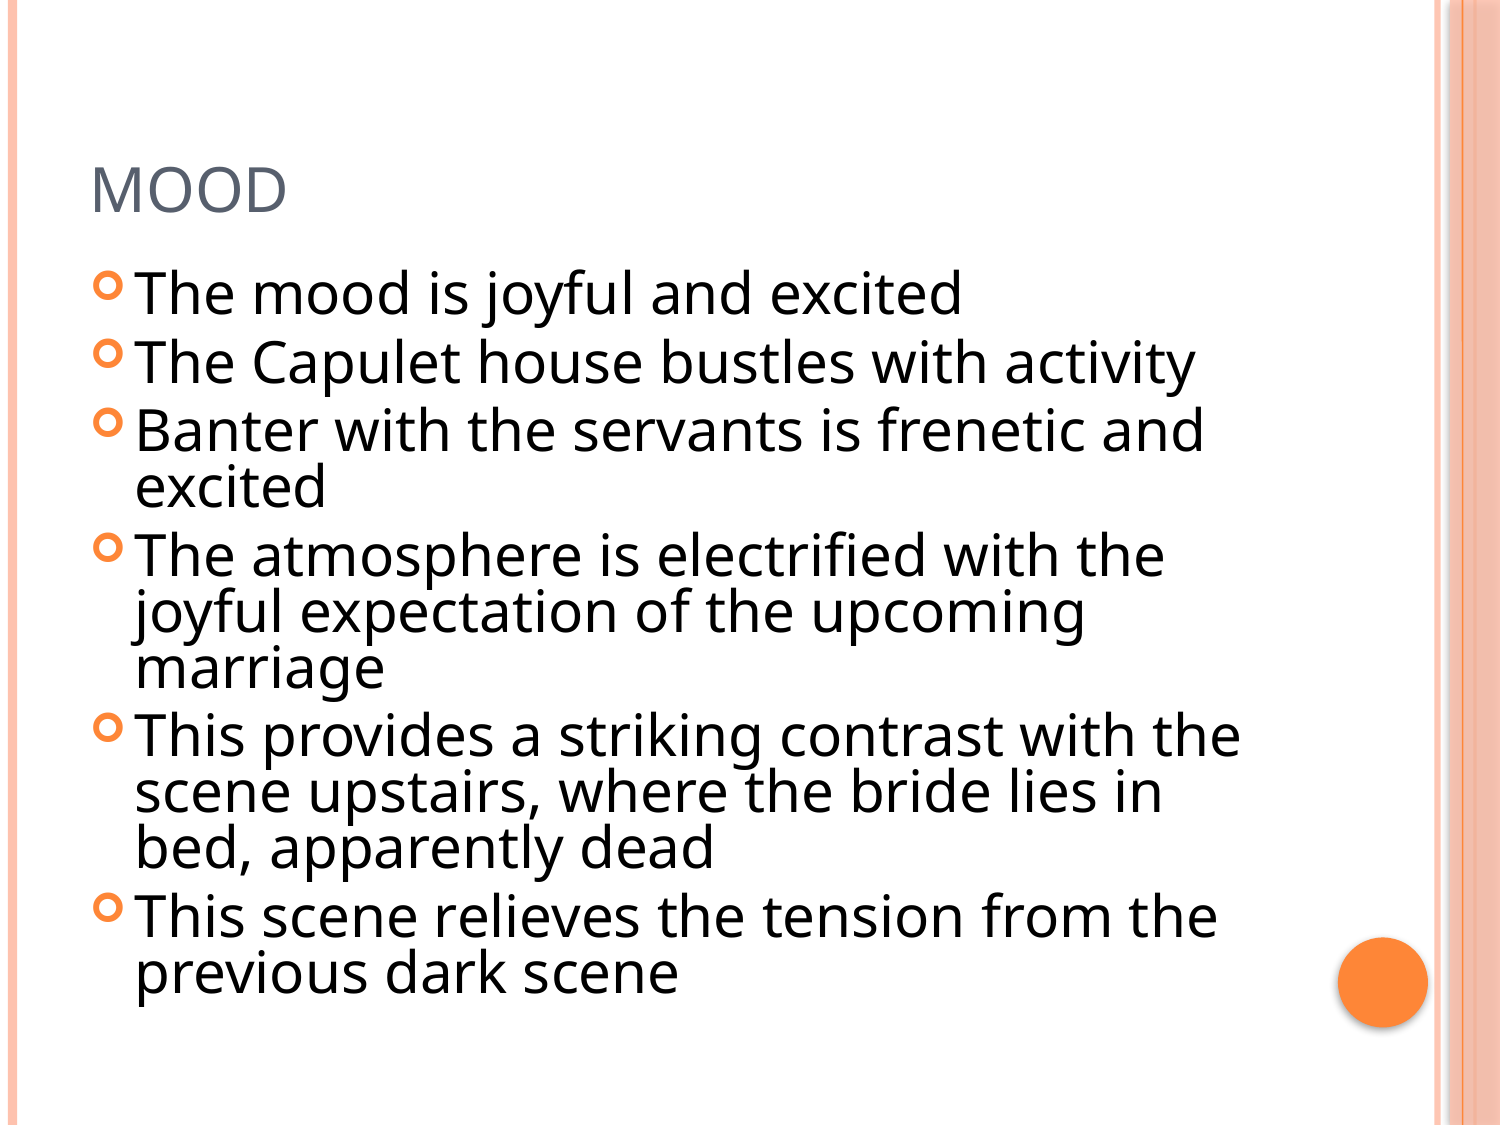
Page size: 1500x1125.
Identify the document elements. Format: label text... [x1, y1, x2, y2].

title Mood [75, 45, 1300, 233]
list The mood is joyful and excited The Capulet house bustles with activity Banter with the servants is frenetic and excited The atmosphere is electrified with the joyful expectation of the upcoming marriage This provides a striking contrast with the scene upstairs, where the bride lies in bed, apparently dead This scene relieves the tension from the previous dark scene [75, 262, 1300, 1062]
